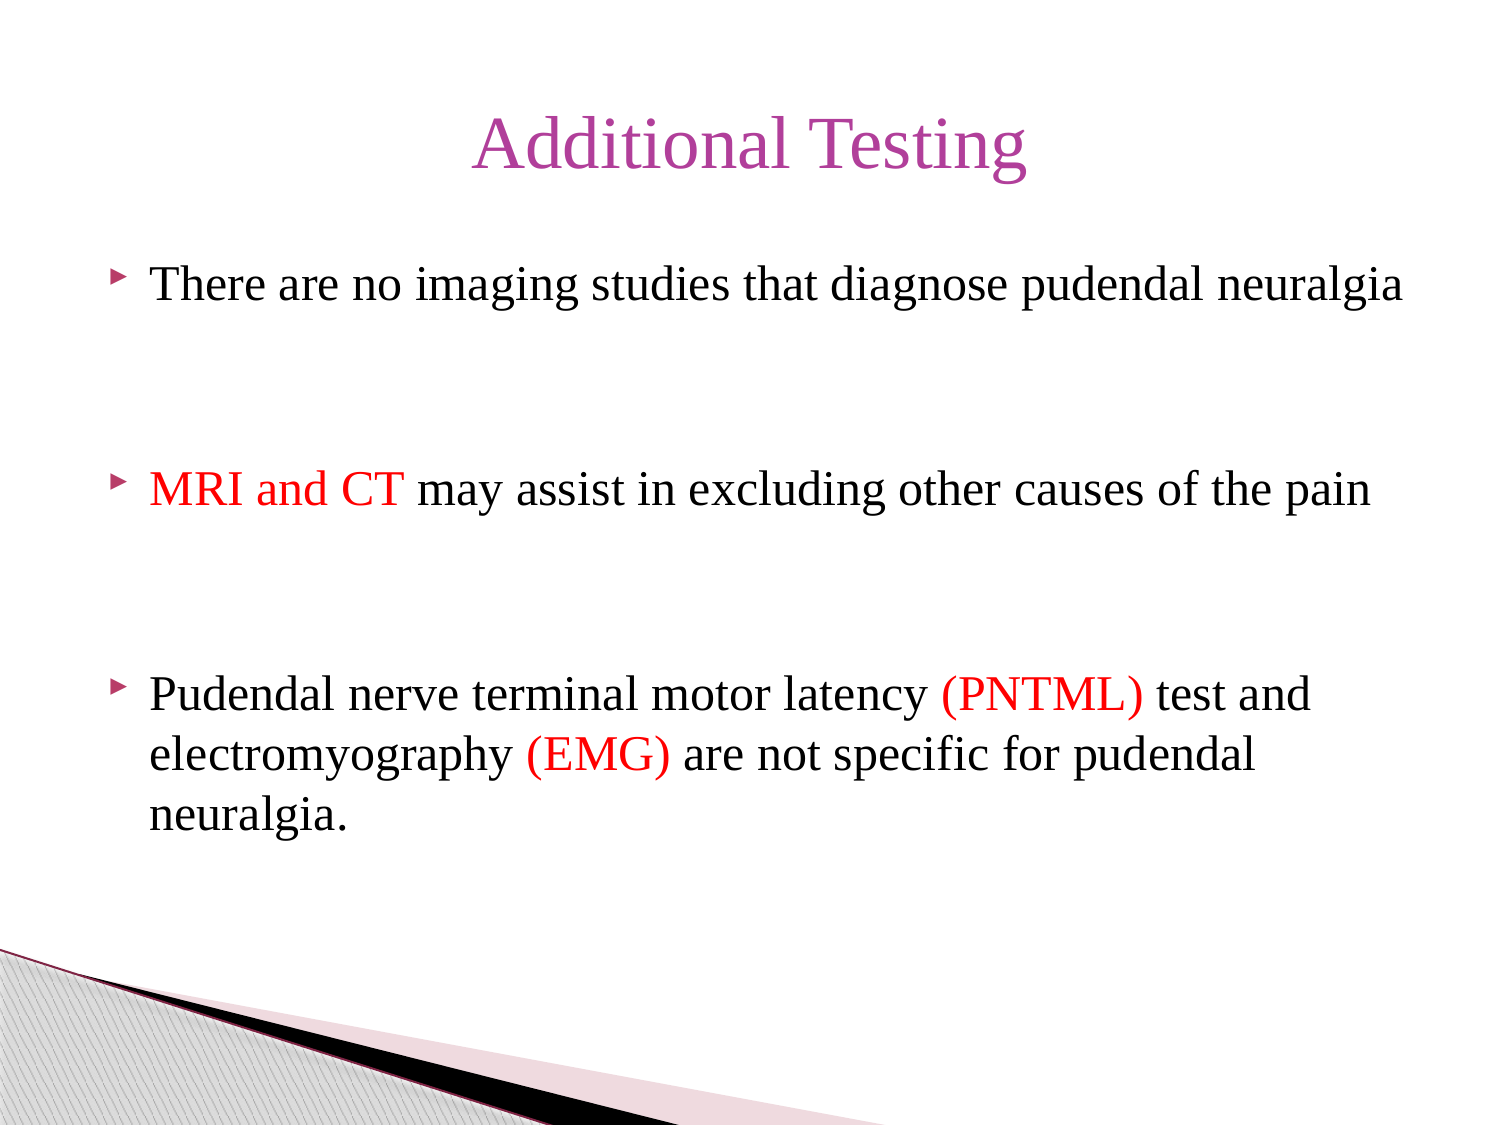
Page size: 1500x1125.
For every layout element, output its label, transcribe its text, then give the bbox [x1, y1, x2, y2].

list There are no imaging studies that diagnose pudendal neuralgia MRI and CT may assist in excluding other causes of the pain Pudendal nerve terminal motor latency (PNTML) test and electromyography (EMG) are not specific for pudendal neuralgia. [75, 243, 1425, 986]
title Additional Testing [75, 45, 1425, 233]
